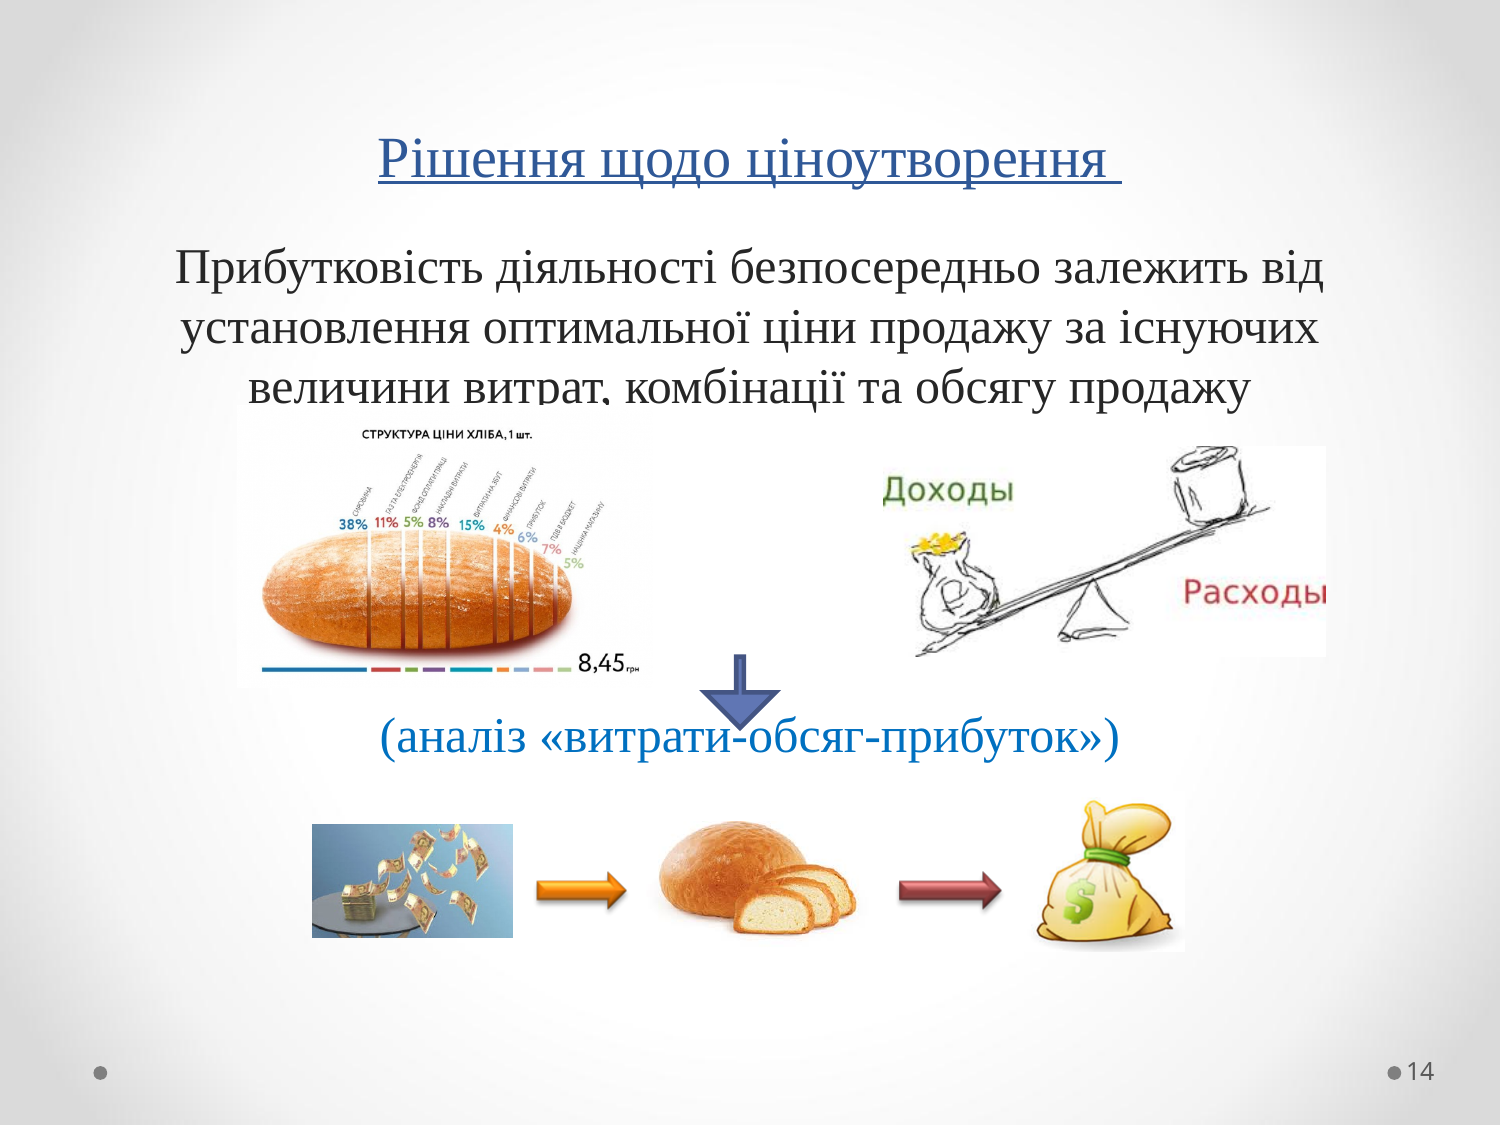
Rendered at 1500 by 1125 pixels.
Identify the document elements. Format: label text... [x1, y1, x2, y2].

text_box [528, 866, 627, 922]
picture [0, 0, 1500, 1125]
text_box [704, 656, 776, 728]
title Рішення щодо ціноутворення [75, 87, 1425, 197]
text_box 14 [1401, 1042, 1494, 1103]
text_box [890, 866, 1010, 922]
list Прибутковість діяльності безпосередньо залежить від установлення оптимальної ціни продажу за існуючих величини витрат, комбінації та обсягу продажу (аналіз «витрати-обсяг-прибуток») [75, 225, 1425, 993]
